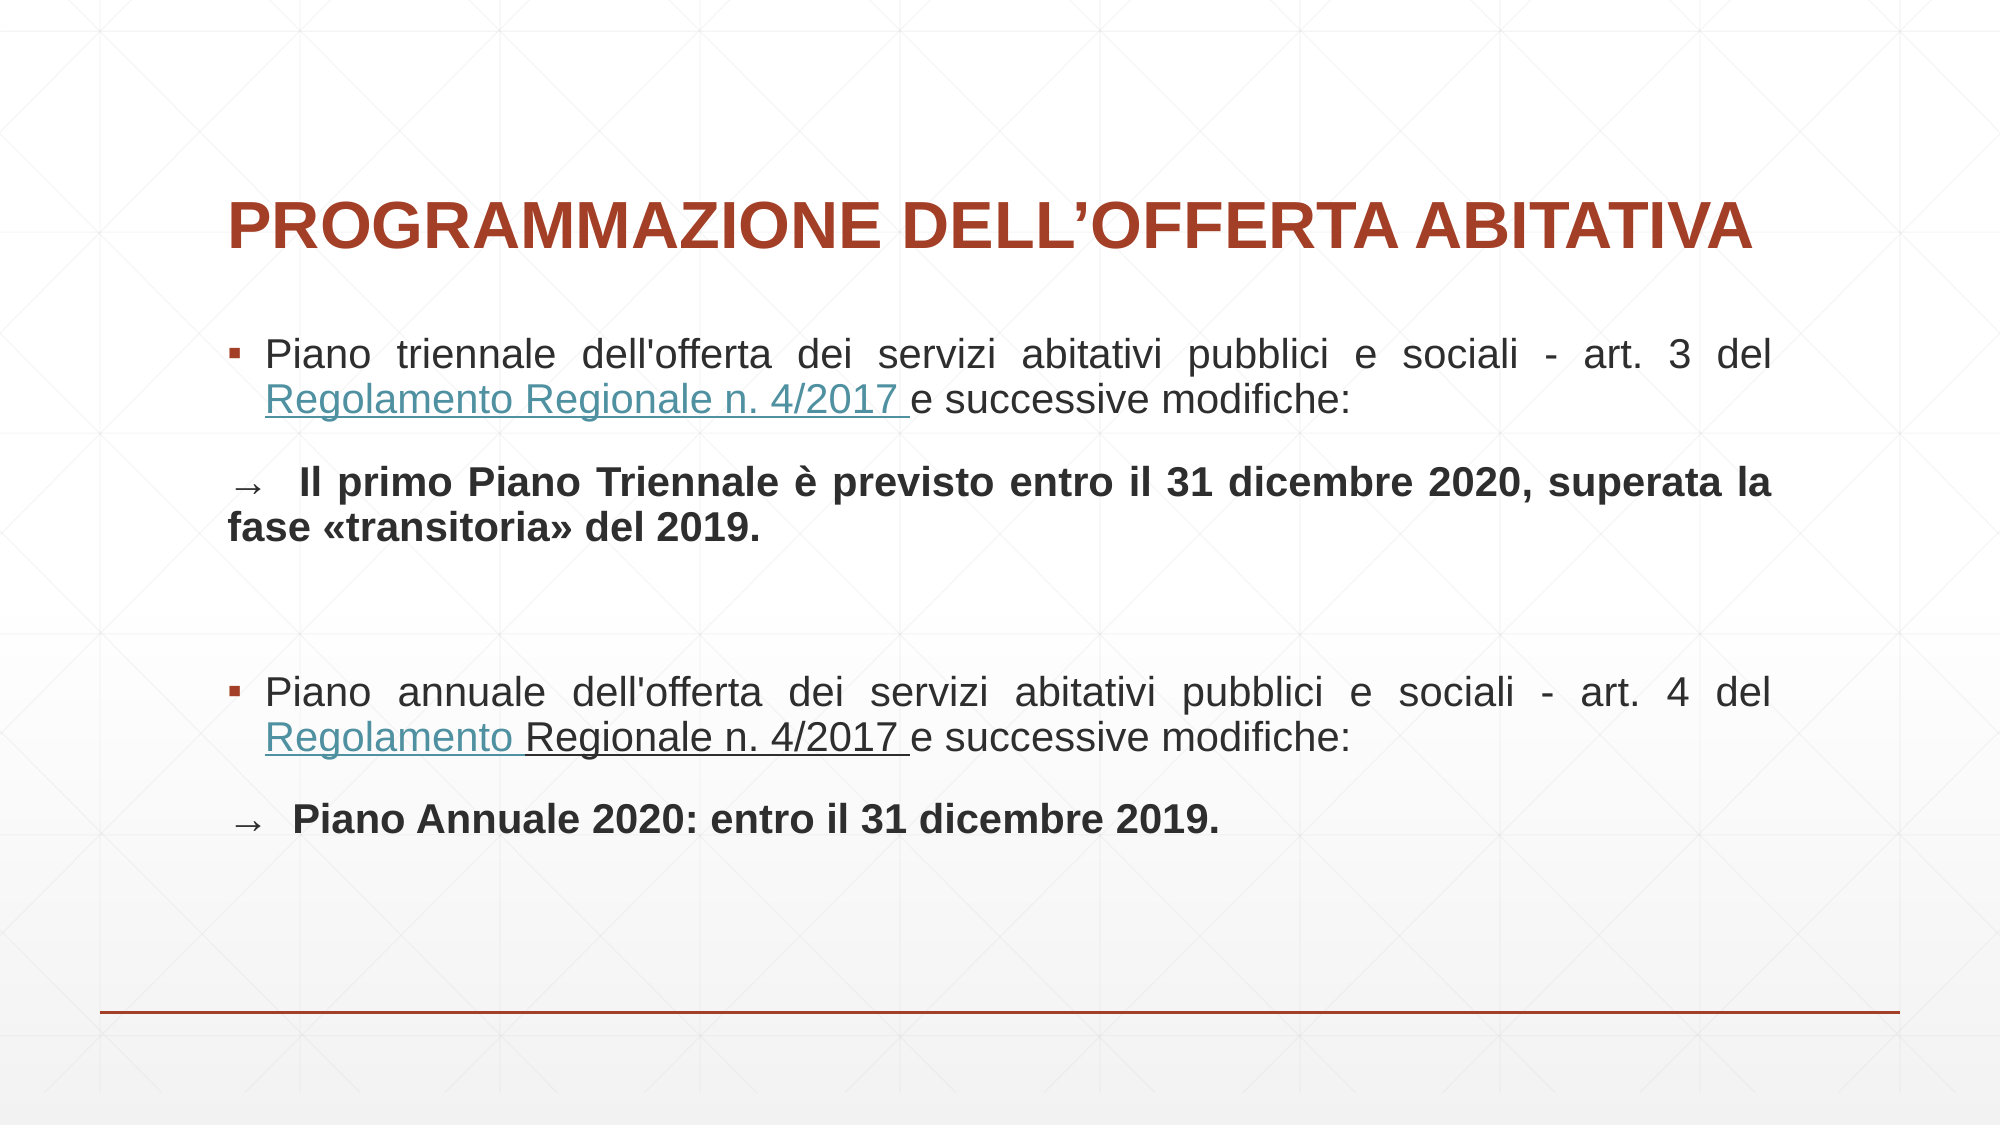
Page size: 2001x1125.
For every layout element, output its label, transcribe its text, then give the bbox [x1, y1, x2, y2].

list Piano triennale dell'offerta dei servizi abitativi pubblici e sociali - art. 3 del Regolamento Regionale n. 4/2017 e successive modifiche: → Il primo Piano Triennale è previsto entro il 31 dicembre 2020, superata la fase «transitoria» del 2019. Piano annuale dell'offerta dei servizi abitativi pubblici e sociali - art. 4 del Regolamento Regionale n. 4/2017 e successive modifiche: → Piano Annuale 2020: entro il 31 dicembre 2019. [212, 324, 1788, 950]
title PROGRAMMAZIONE DELL’OFFERTA ABITATIVA [212, 82, 1788, 271]
